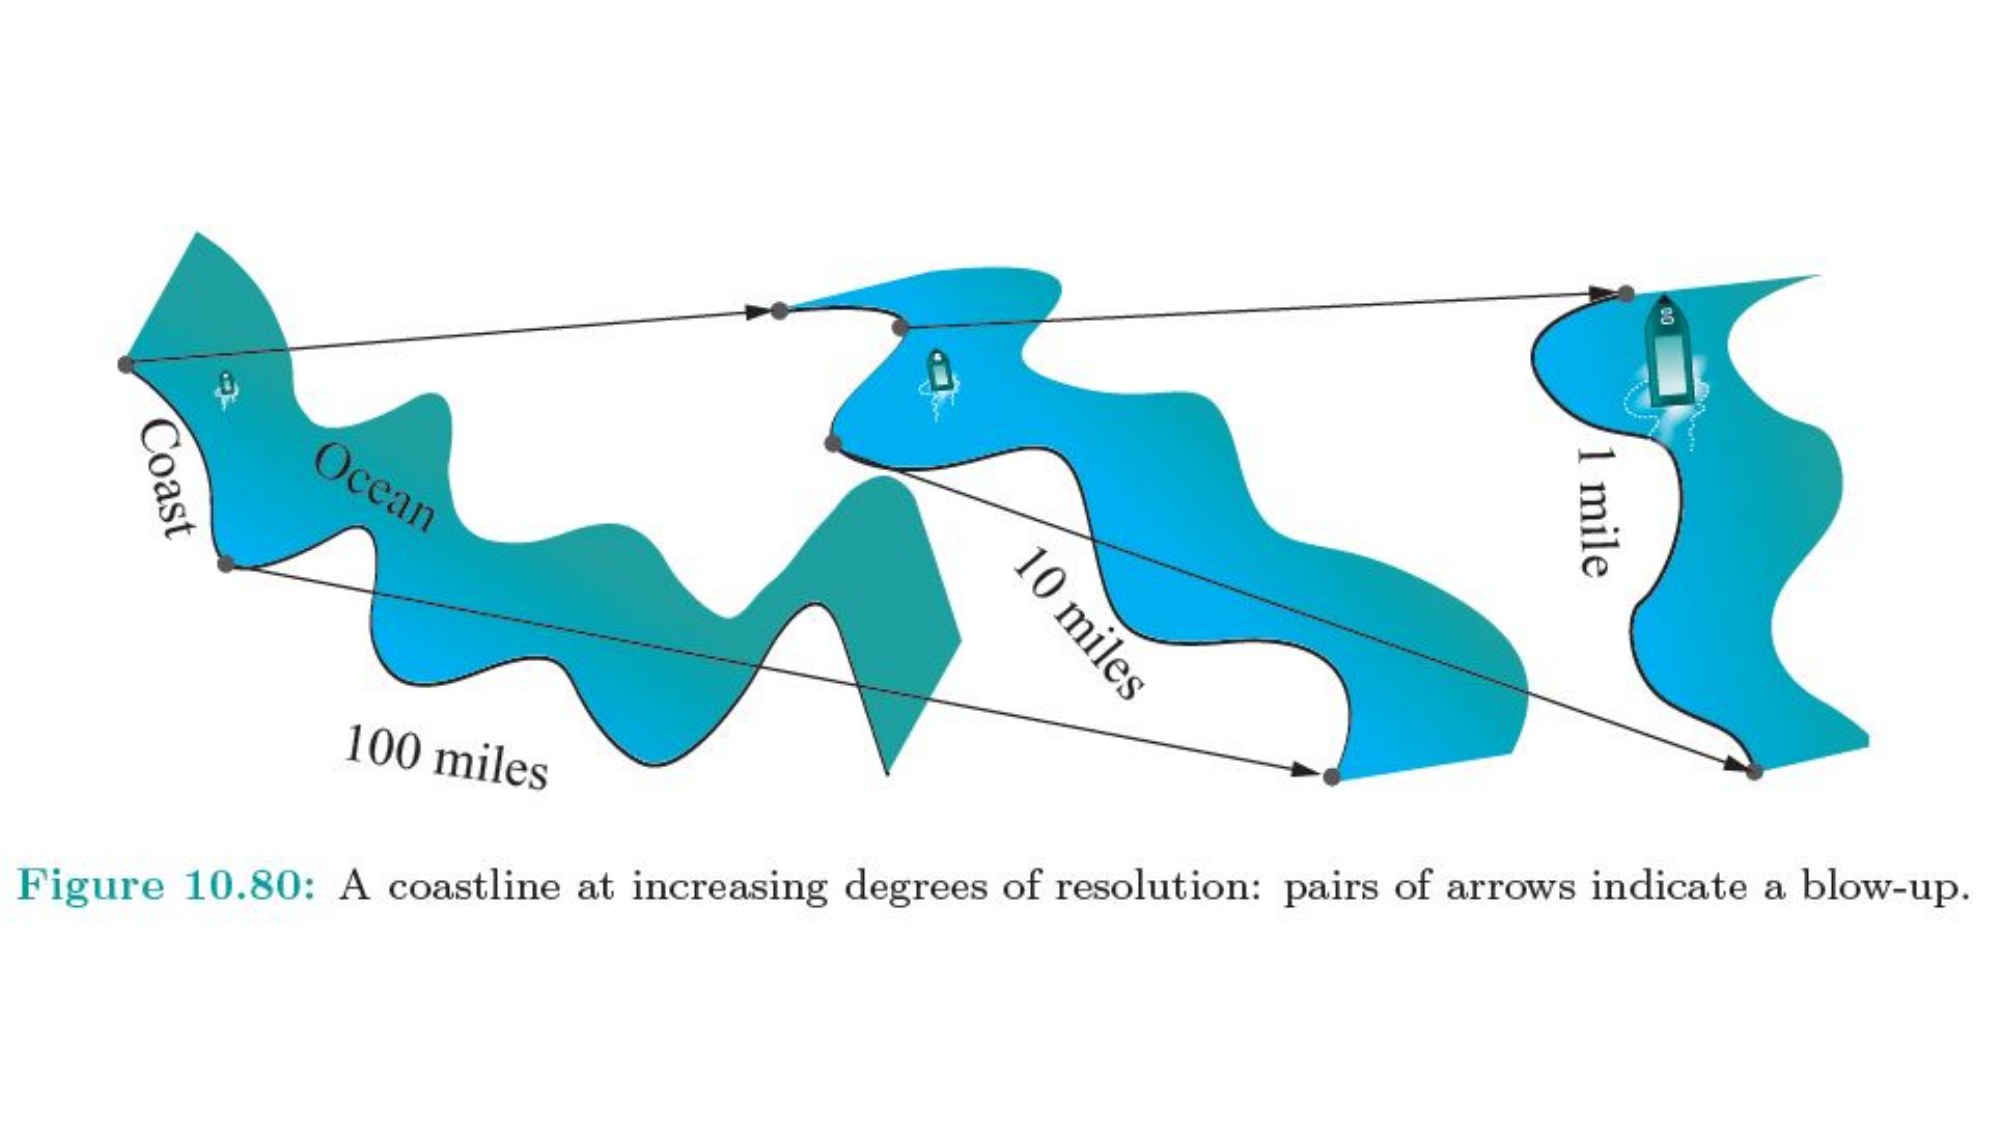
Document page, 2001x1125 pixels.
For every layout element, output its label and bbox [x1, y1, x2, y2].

picture [0, 192, 2000, 933]
